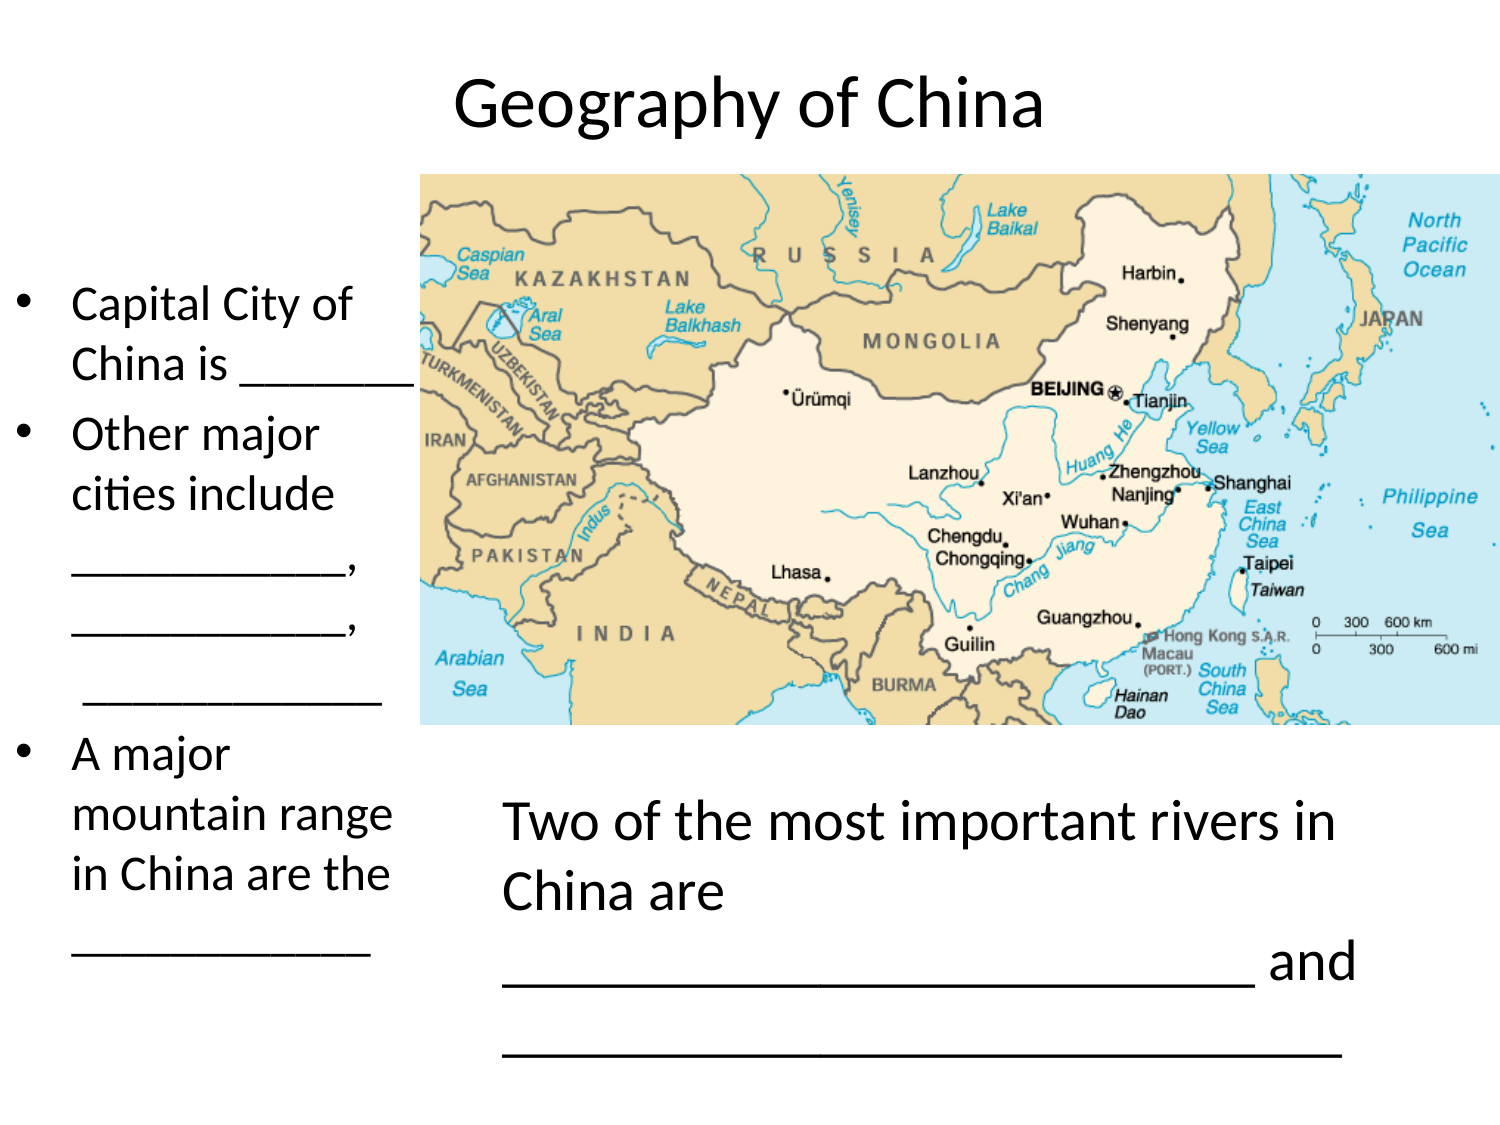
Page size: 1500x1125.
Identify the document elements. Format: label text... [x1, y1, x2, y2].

picture [420, 174, 1500, 726]
title Geography of China [75, 45, 1425, 150]
list Capital City of China is _______ Other major cities include ___________, ___________, ____________ A major mountain range in China are the ____________ [0, 262, 450, 1005]
text_box Two of the most important rivers in China are __________________________ and _____________________________ [487, 774, 1388, 1070]
